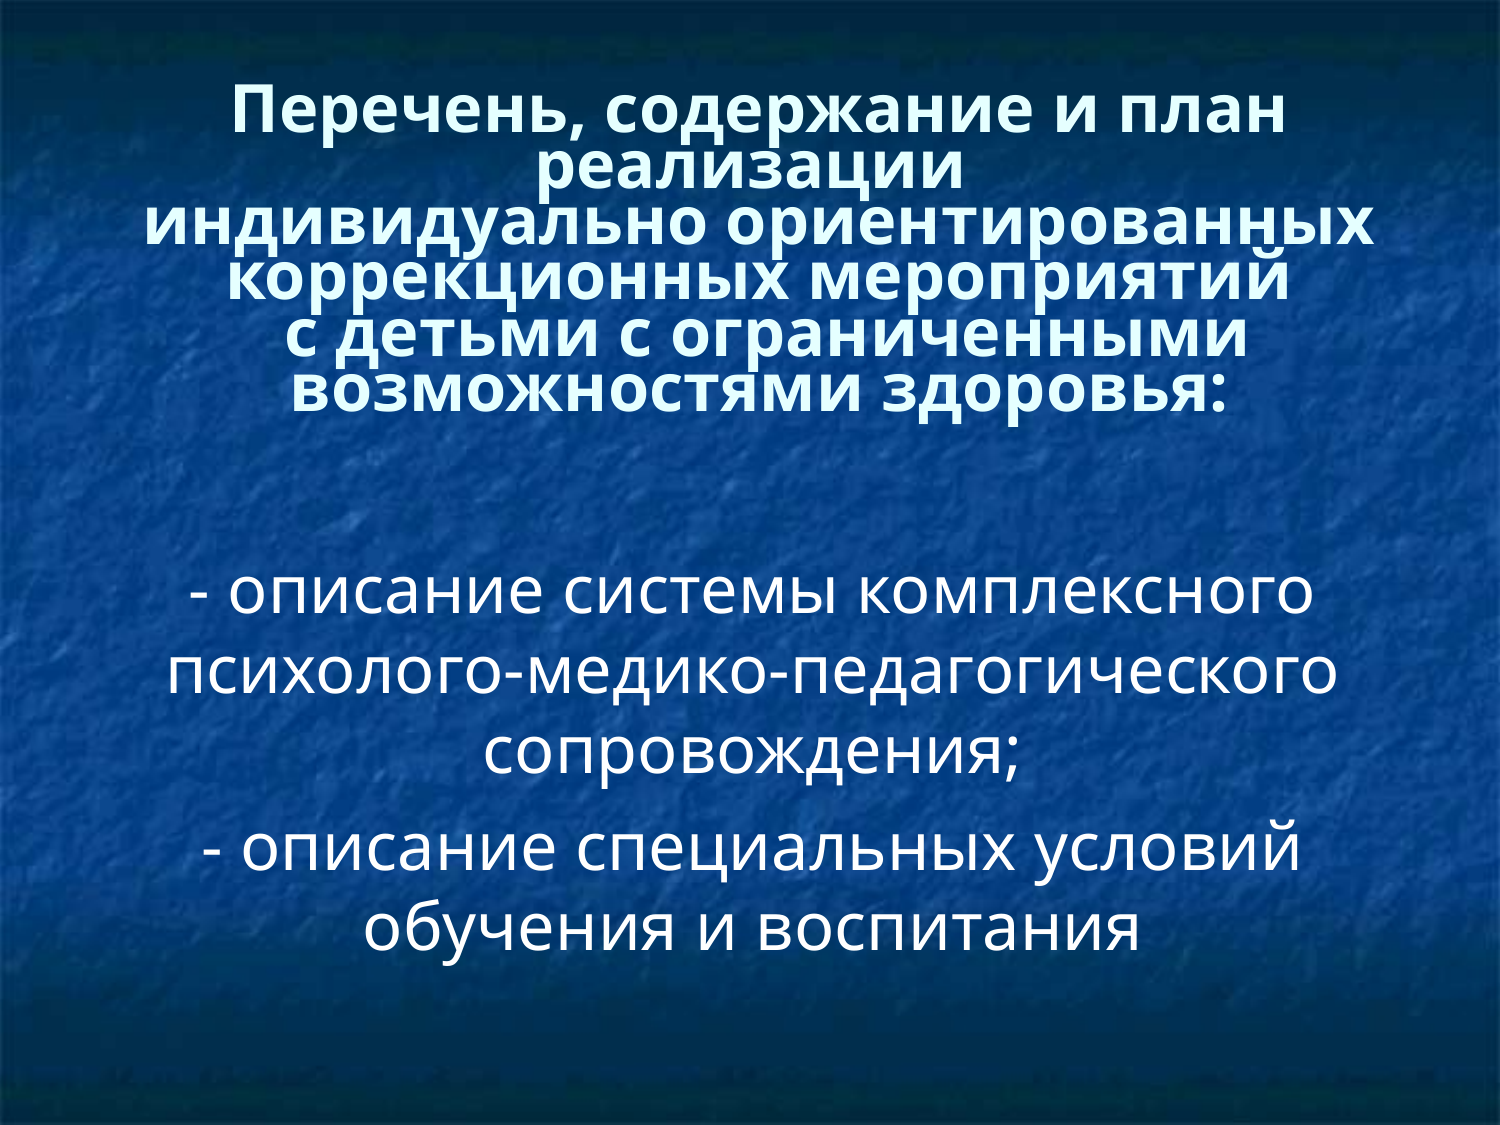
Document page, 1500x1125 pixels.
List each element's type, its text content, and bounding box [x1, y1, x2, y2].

title Перечень, содержание и план реализации индивидуально ориентированных коррекционных мероприятий с детьми с ограниченными возможностями здоровья: [88, 77, 1431, 433]
subtitle - описание системы комплексного психолого-медико-педагогического сопровождения; - описание специальных условий обучения и воспитания [52, 515, 1454, 1058]
picture [0, 0, 1500, 1125]
